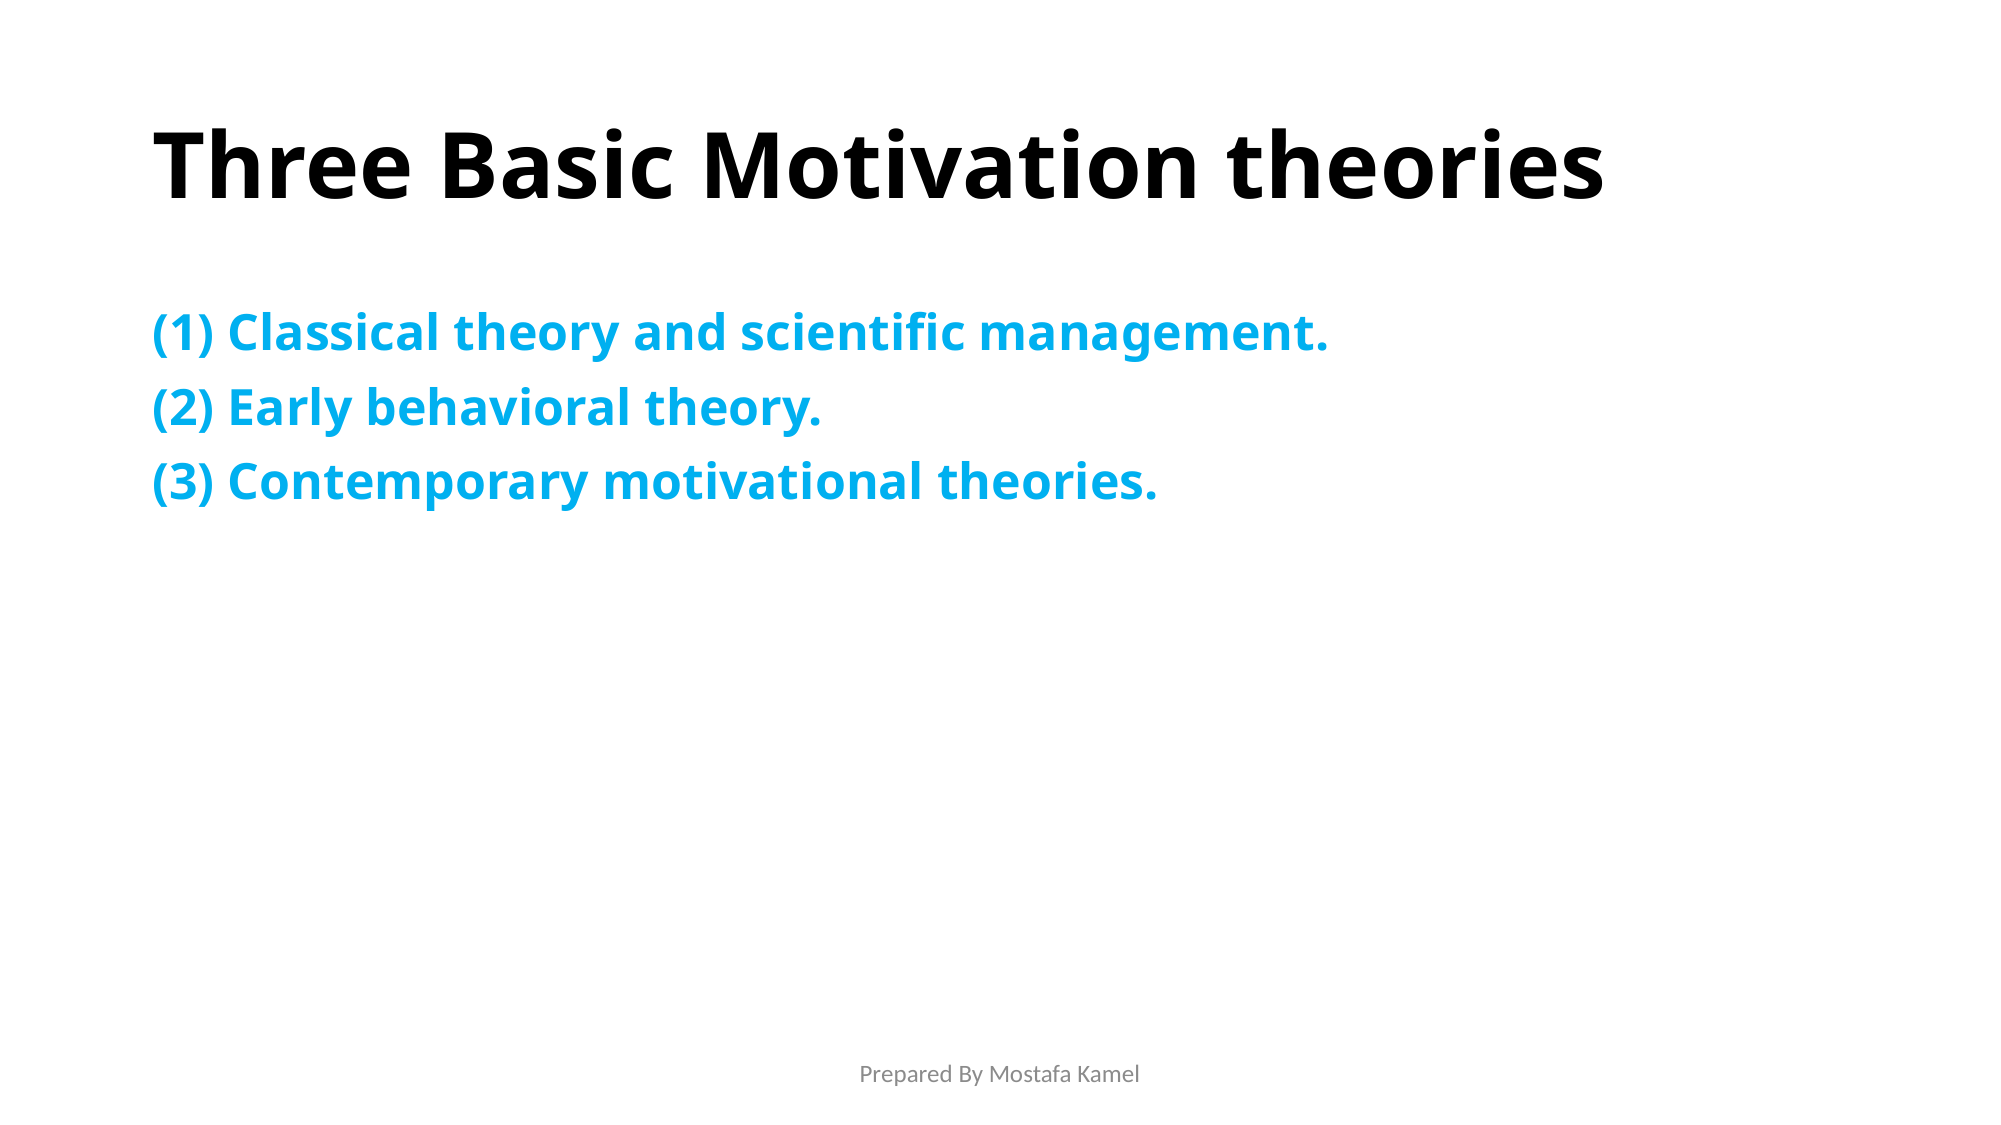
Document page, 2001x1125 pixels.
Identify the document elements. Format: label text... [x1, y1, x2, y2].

list (1) Classical theory and scientific management. (2) Early behavioral theory. (3) Contemporary motivational theories. [137, 299, 1863, 1014]
footer Prepared By Mostafa Kamel [662, 1042, 1338, 1103]
title Three Basic Motivation theories [137, 59, 1863, 278]
